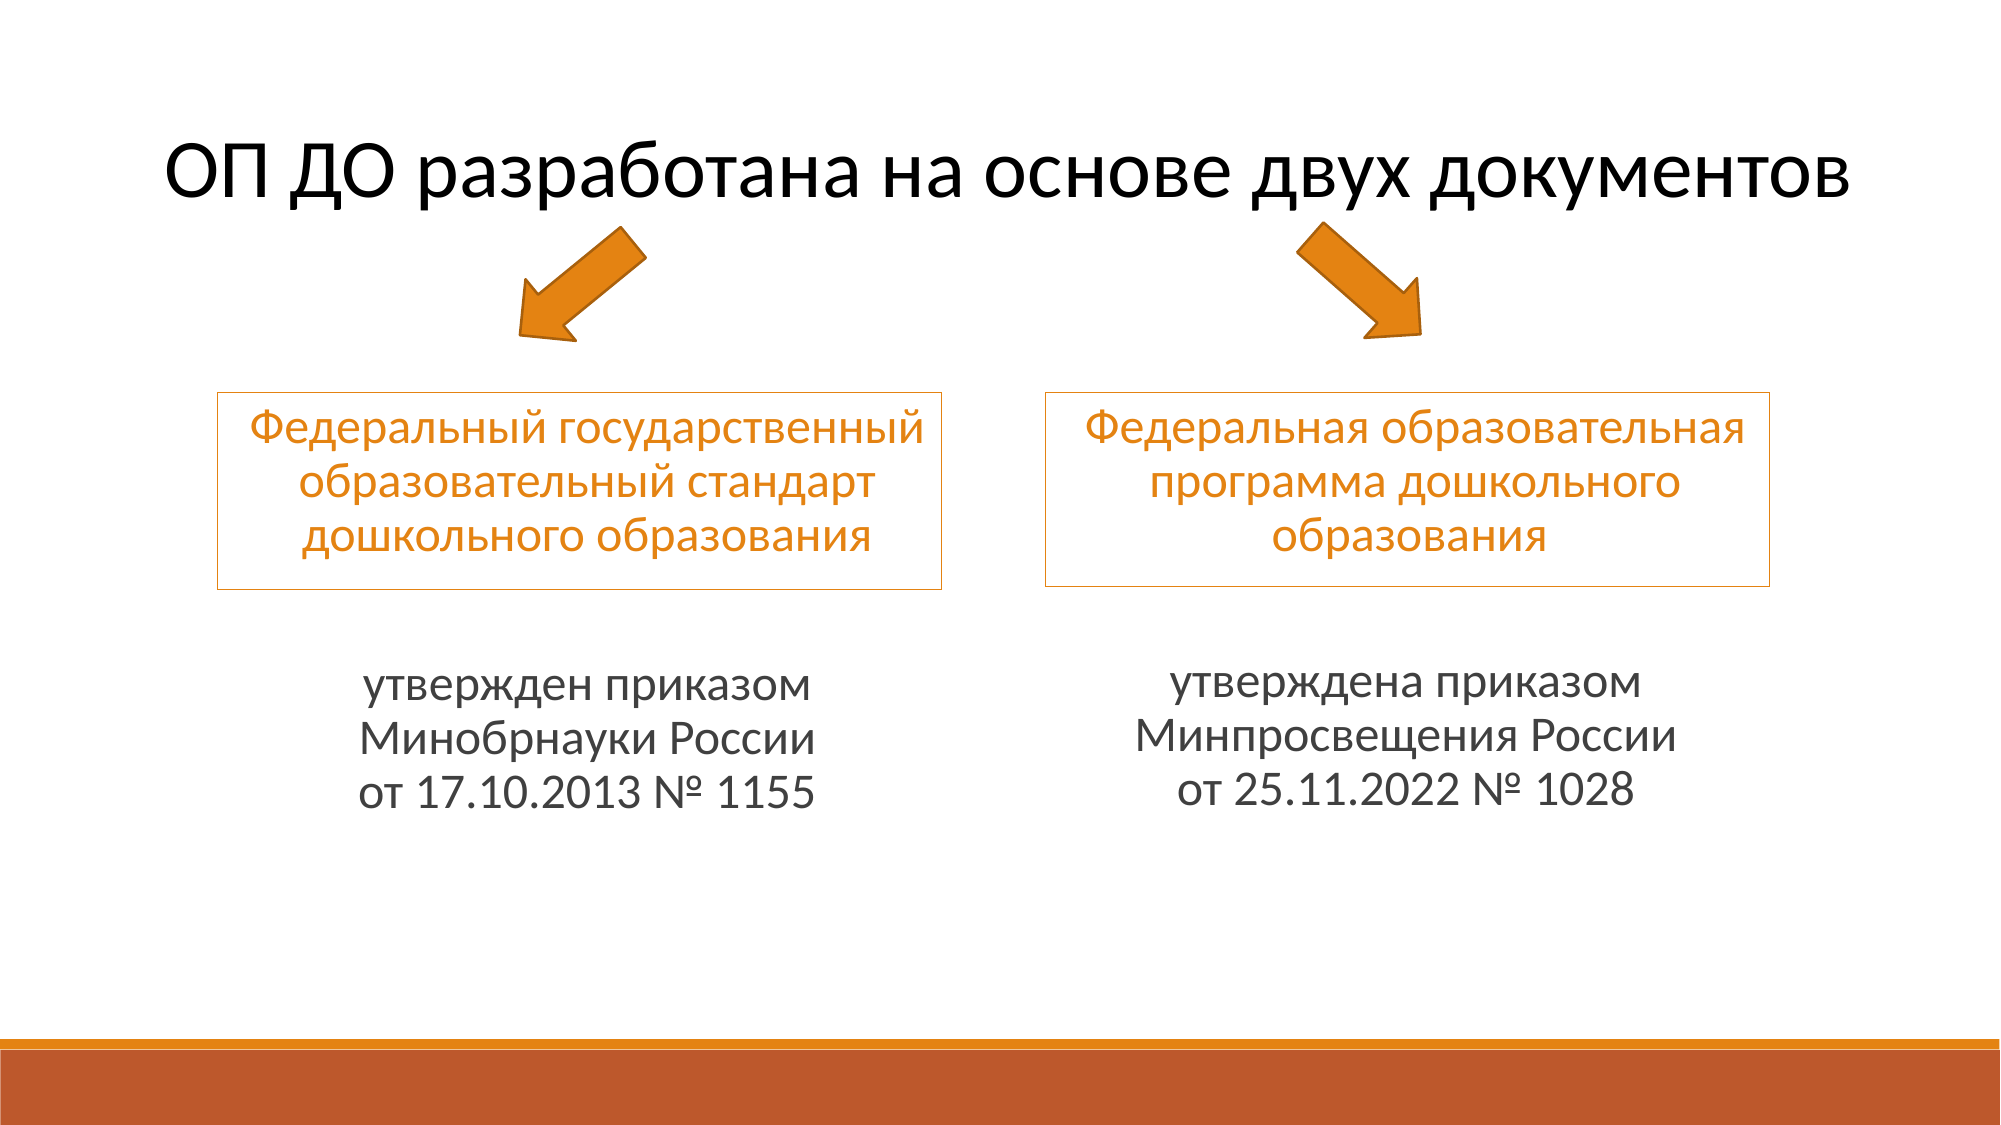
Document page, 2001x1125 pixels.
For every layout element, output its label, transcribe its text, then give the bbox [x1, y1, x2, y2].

list Федеральный государственный образовательный стандарт дошкольного образования [217, 392, 942, 590]
text_box [518, 226, 647, 343]
list утвержден приказом Минобрнауки России от 17.10.2013 № 1155 [217, 649, 942, 866]
list Федеральная образовательная программа дошкольного образования [1045, 392, 1770, 587]
text_box [1296, 222, 1422, 340]
text_box ОП ДО разработана на основе двух документов [149, 106, 1895, 222]
text_box утверждена приказом Минпросвещения России от 25.11.2022 № 1028 [1043, 646, 1754, 863]
